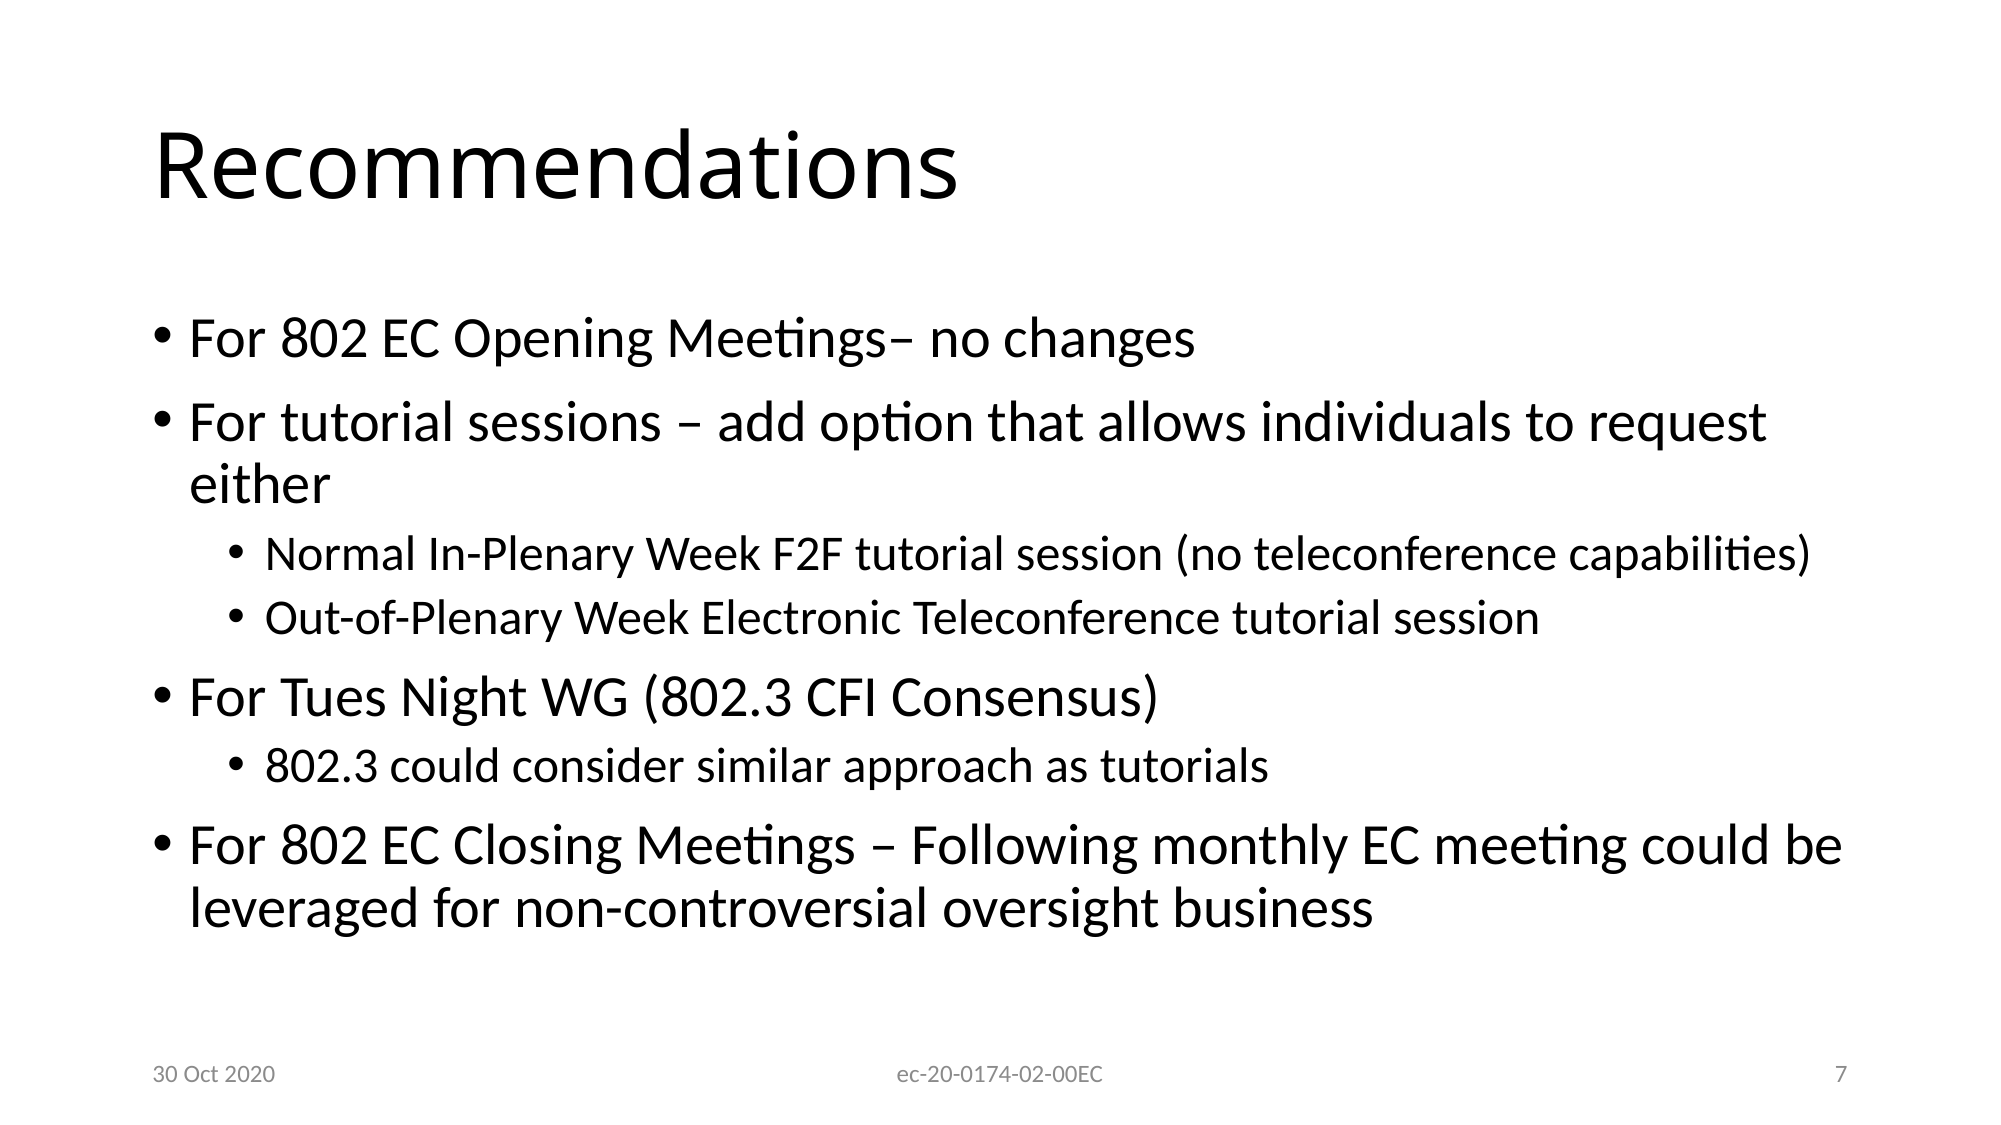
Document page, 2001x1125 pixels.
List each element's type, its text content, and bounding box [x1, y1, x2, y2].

title Recommendations [137, 59, 1863, 278]
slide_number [137, 1042, 588, 1103]
footer ec-20-0174-02-00EC [662, 1042, 1338, 1103]
slide_number 7 [1412, 1042, 1863, 1103]
list For 802 EC Opening Meetings– no changes For tutorial sessions – add option that allows individuals to request either Normal In-Plenary Week F2F tutorial session (no teleconference capabilities) Out-of-Plenary Week Electronic Teleconference tutorial session For Tues Night WG (802.3 CFI Consensus) 802.3 could consider similar approach as tutorials For 802 EC Closing Meetings – Following monthly EC meeting could be leveraged for non-controversial oversight business [137, 299, 1863, 1014]
